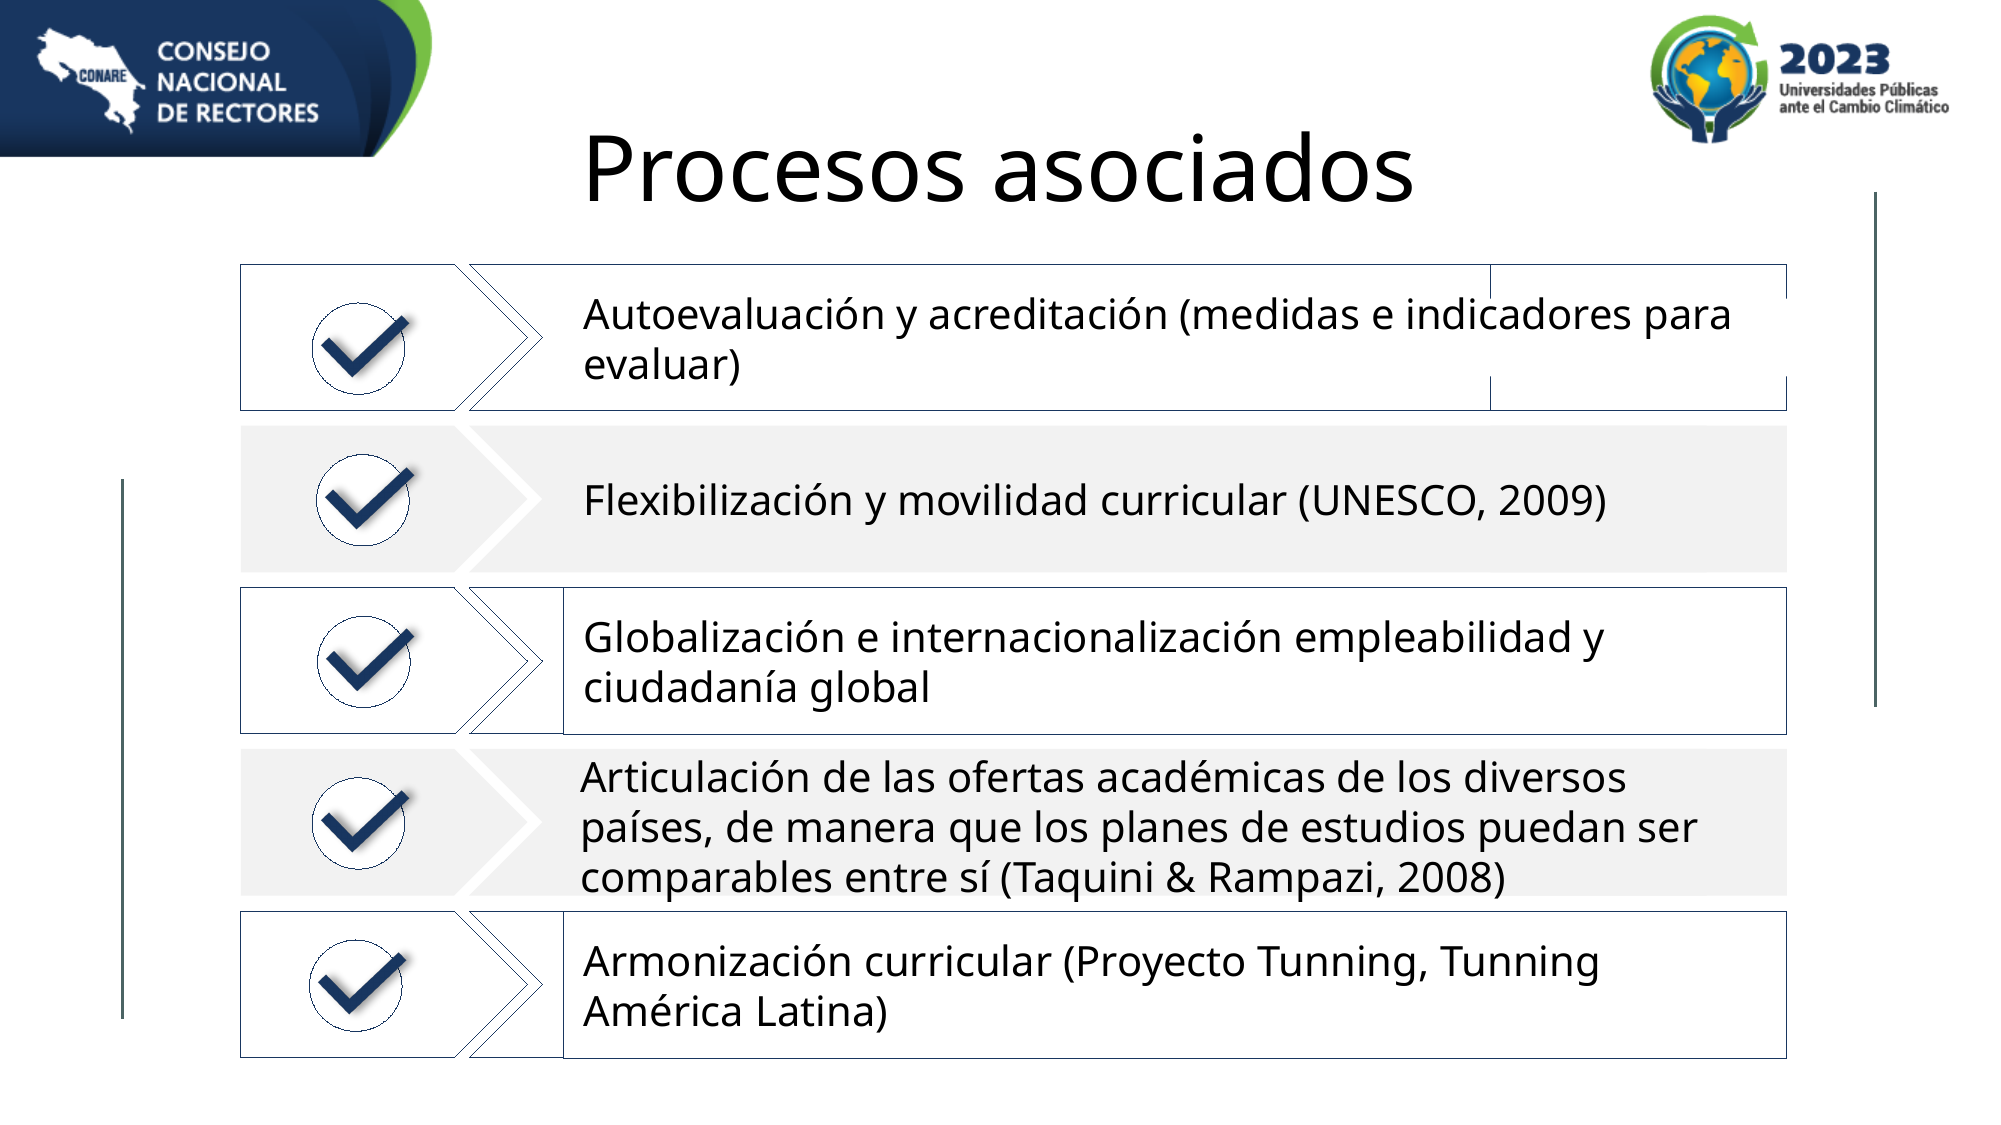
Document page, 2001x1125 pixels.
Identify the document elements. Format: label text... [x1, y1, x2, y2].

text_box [317, 613, 416, 708]
picture [0, 0, 1999, 1125]
text_box Procesos asociados [339, 102, 1660, 264]
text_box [240, 264, 1787, 411]
text_box [240, 748, 528, 896]
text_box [316, 452, 416, 546]
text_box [309, 937, 408, 1032]
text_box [312, 300, 411, 395]
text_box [240, 911, 1787, 1059]
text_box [240, 587, 1787, 735]
text_box [1490, 748, 1787, 896]
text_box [240, 425, 1787, 573]
text_box Articulación de las ofertas académicas de los diversos países, de manera que los planes de estudios puedan ser comparables entre sí (Taquini & Rampazi, 2008) [560, 786, 1784, 865]
text_box [469, 748, 1490, 896]
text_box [312, 775, 411, 870]
